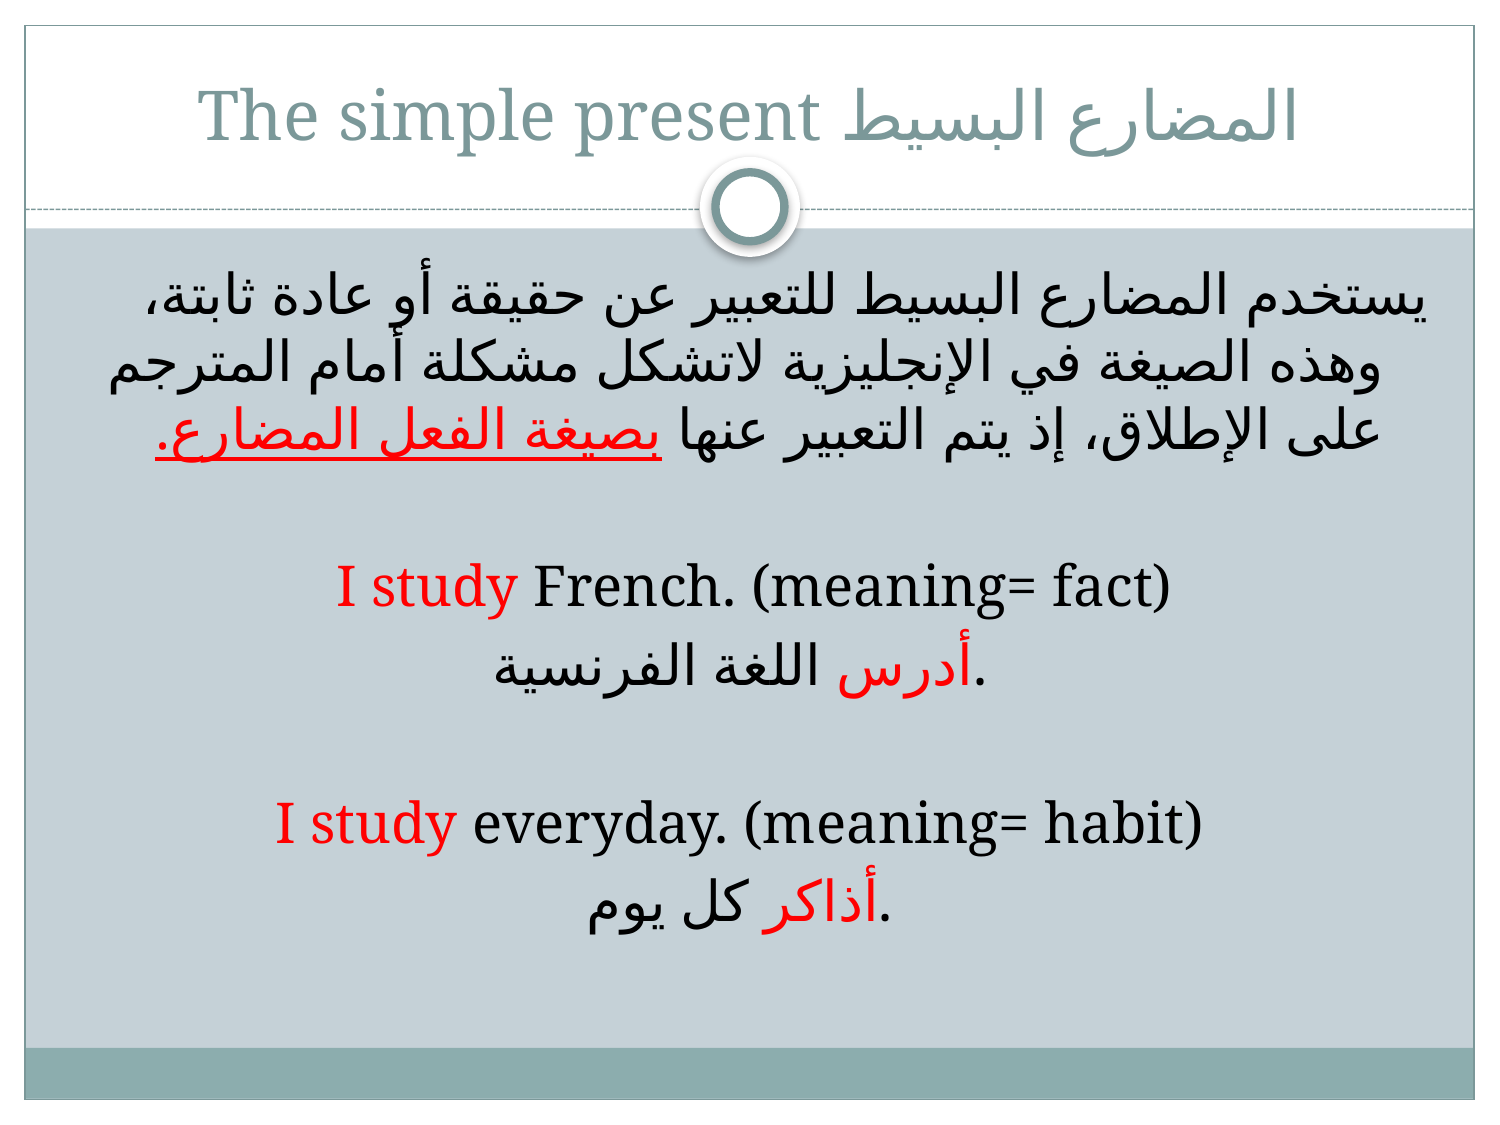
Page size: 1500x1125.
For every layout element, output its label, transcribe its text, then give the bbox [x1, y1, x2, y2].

title المضارع البسيط The simple present [49, 37, 1450, 162]
list يستخدم المضارع البسيط للتعبير عن حقيقة أو عادة ثابتة، وهذه الصيغة في الإنجليزية لاتشكل مشكلة أمام المترجم على الإطلاق، إذ يتم التعبير عنها بصيغة الفعل المضارع. I study French. (meaning= fact) أدرس اللغة الفرنسية. I study everyday. (meaning= habit) أذاكر كل يوم. [49, 250, 1445, 1001]
